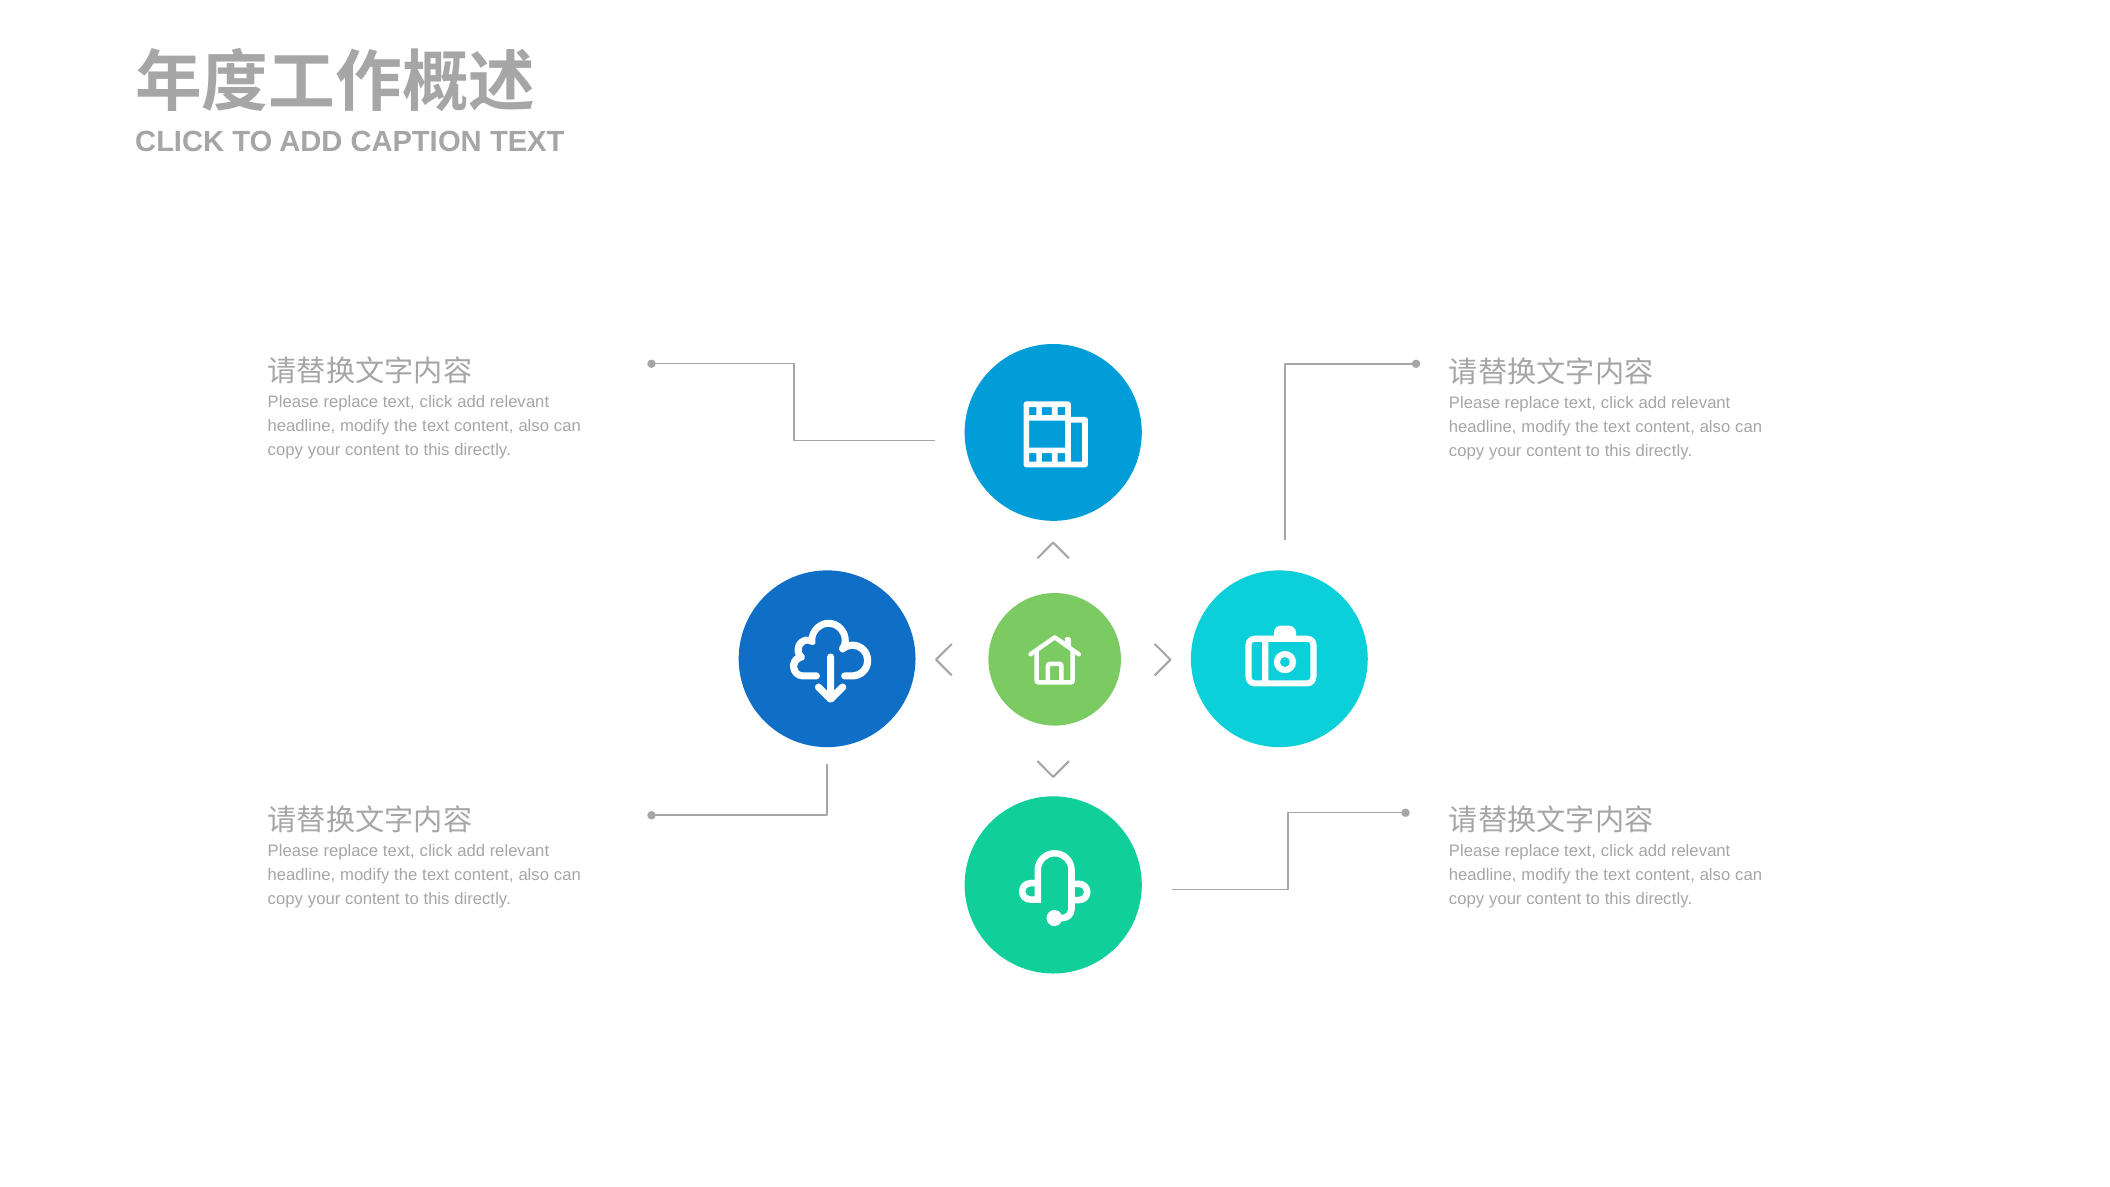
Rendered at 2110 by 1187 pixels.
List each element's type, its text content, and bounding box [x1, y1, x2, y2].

text_box CLICK TO ADD CAPTION TEXT [135, 122, 596, 158]
text_box 请替换文字内容 Please replace text, click add relevant headline, modify the text content, also can copy your content to this directly. [267, 794, 617, 908]
text_box [1028, 635, 1081, 685]
text_box [1037, 542, 1069, 559]
text_box [1284, 359, 1421, 541]
text_box [647, 359, 935, 442]
text_box [1171, 808, 1410, 891]
text_box [964, 796, 1142, 974]
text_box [1245, 625, 1317, 687]
text_box [647, 764, 828, 820]
text_box 请替换文字内容 Please replace text, click add relevant headline, modify the text content, also can copy your content to this directly. [1449, 794, 1798, 908]
text_box [964, 343, 1142, 521]
text_box [1018, 850, 1091, 927]
text_box 请替换文字内容 Please replace text, click add relevant headline, modify the text content, also can copy your content to this directly. [1449, 346, 1798, 460]
text_box [1037, 761, 1069, 777]
text_box [738, 570, 916, 748]
text_box [1023, 401, 1088, 468]
text_box 年度工作概述 [135, 38, 596, 119]
text_box 请替换文字内容 Please replace text, click add relevant headline, modify the text content, also can copy your content to this directly. [267, 345, 617, 460]
text_box [1190, 570, 1368, 748]
text_box [1154, 643, 1171, 676]
text_box [936, 643, 952, 676]
text_box [988, 593, 1121, 726]
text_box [789, 619, 872, 703]
